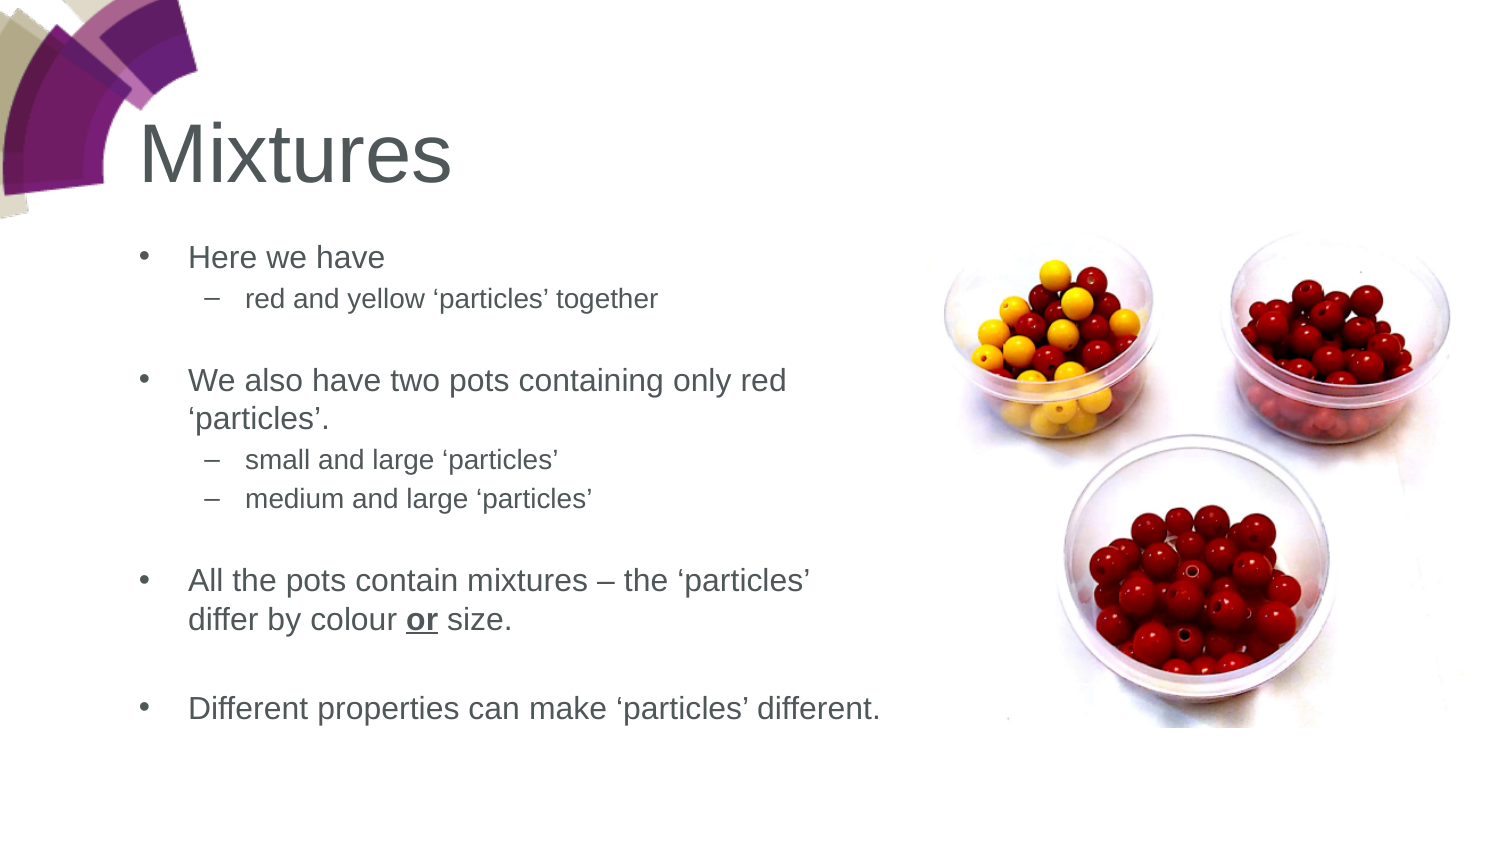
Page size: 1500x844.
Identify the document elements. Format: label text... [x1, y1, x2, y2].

title Mixtures [123, 79, 1412, 220]
picture [0, 0, 209, 226]
picture [926, 224, 1473, 728]
list Here we have red and yellow ‘particles’ together We also have two pots containing only red ‘particles’. small and large ‘particles’ medium and large ‘particles’ All the pots contain mixtures – the ‘particles’ differ by colour or size. Different properties can make ‘particles’ different. [123, 228, 904, 777]
